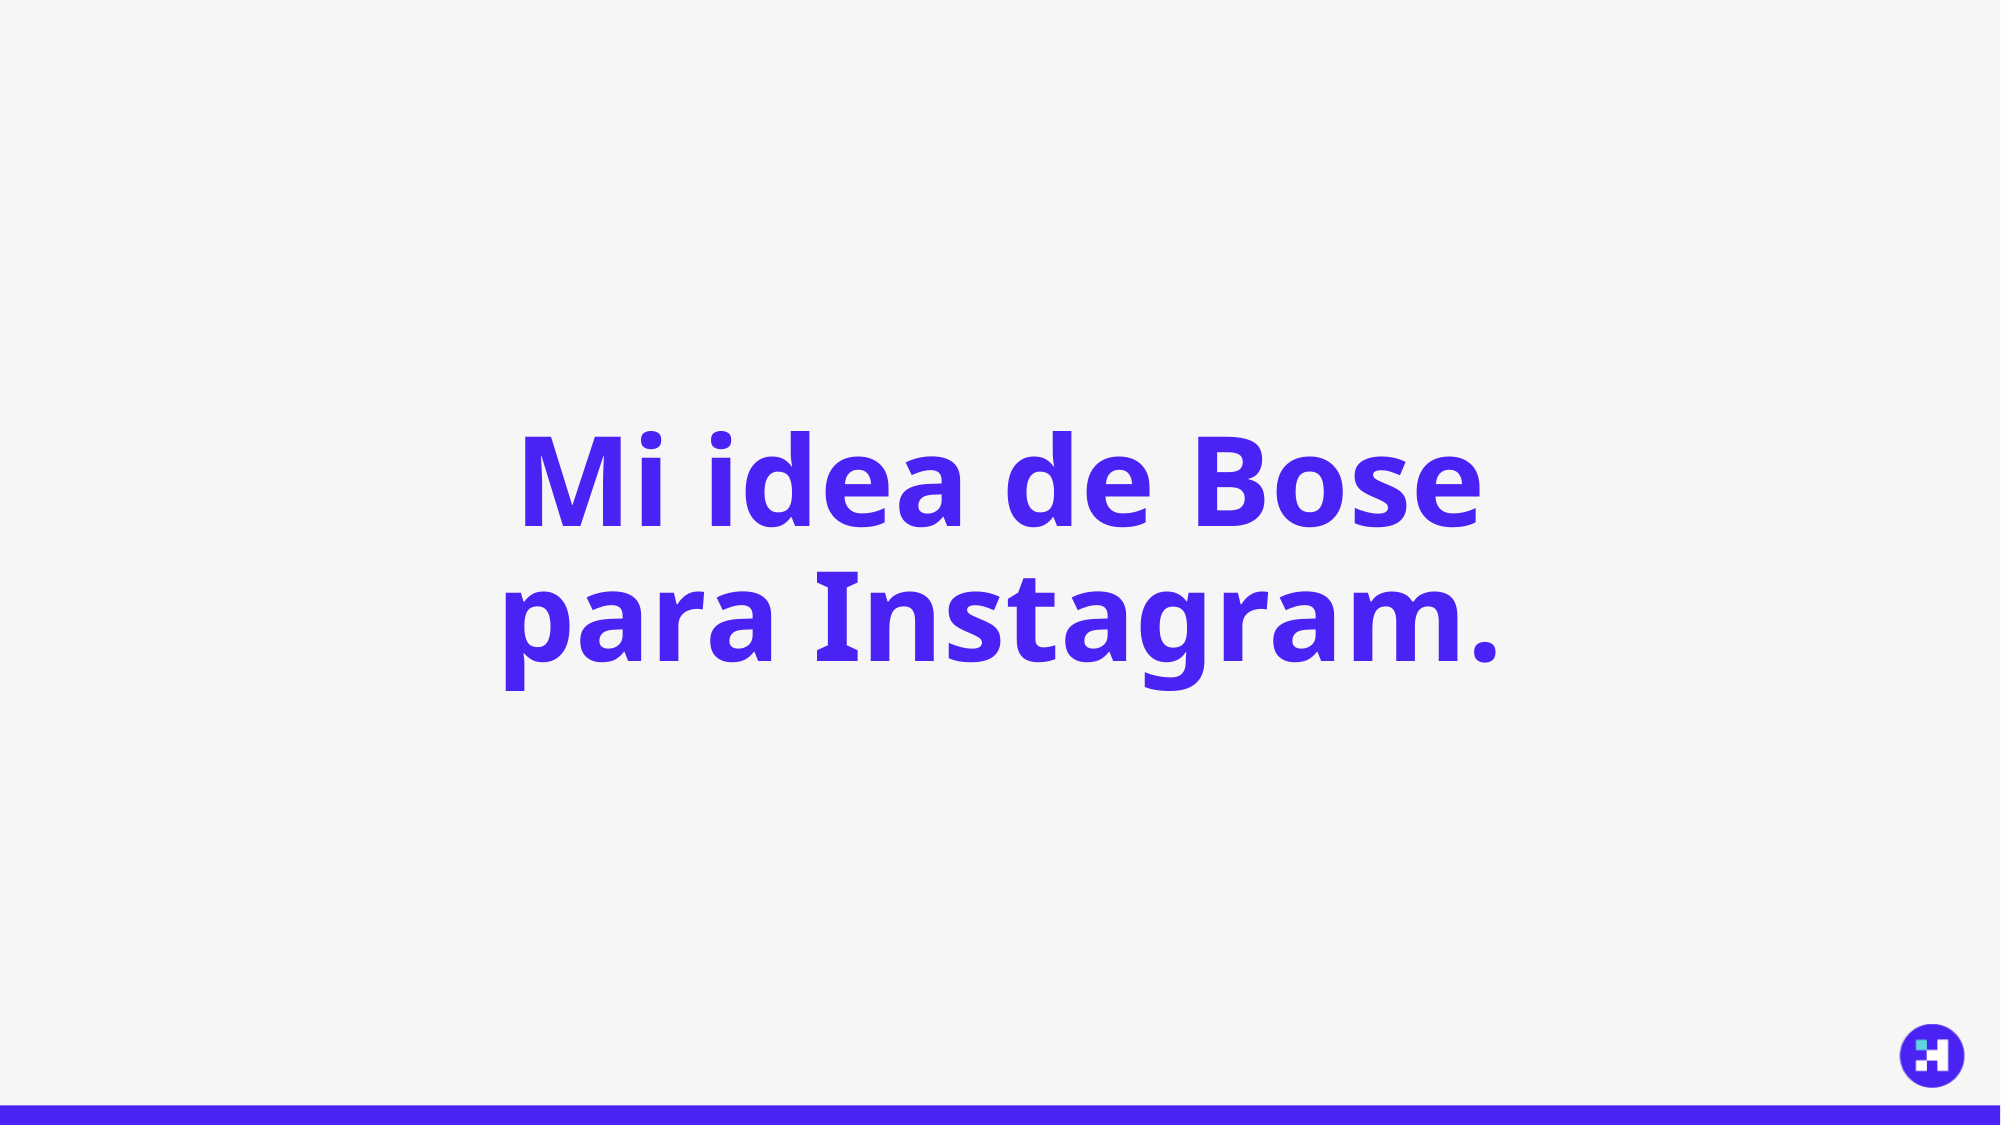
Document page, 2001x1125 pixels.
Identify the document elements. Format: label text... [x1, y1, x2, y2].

picture [1887, 1015, 1974, 1095]
text_box Mi idea de Bose para Instagram. [457, 403, 1542, 722]
